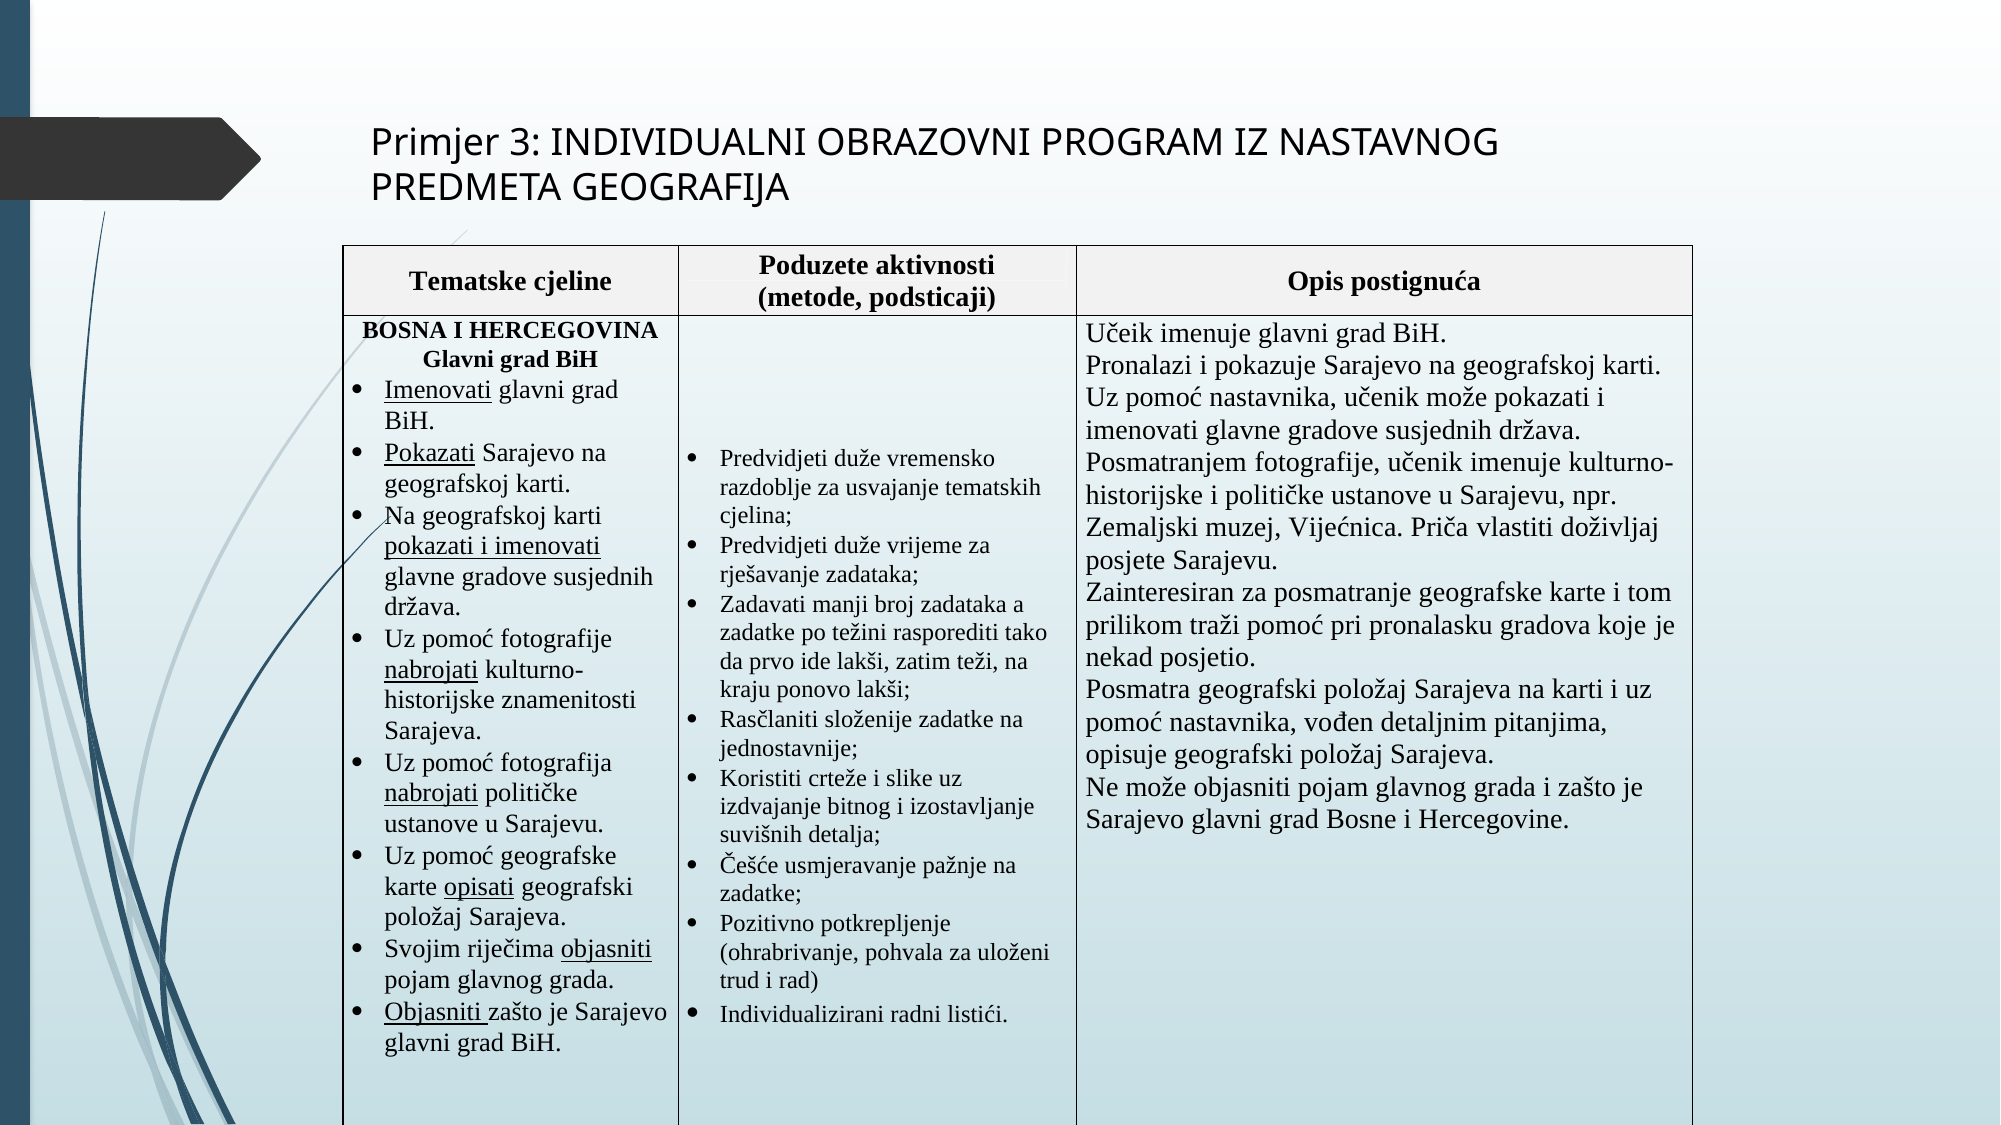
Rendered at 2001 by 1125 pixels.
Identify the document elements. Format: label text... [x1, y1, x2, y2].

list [326, 194, 1709, 1125]
text_box Primjer 3: INDIVIDUALNI OBRAZOVNI PROGRAM IZ NASTAVNOG PREDMETA GEOGRAFIJA [355, 110, 1648, 194]
